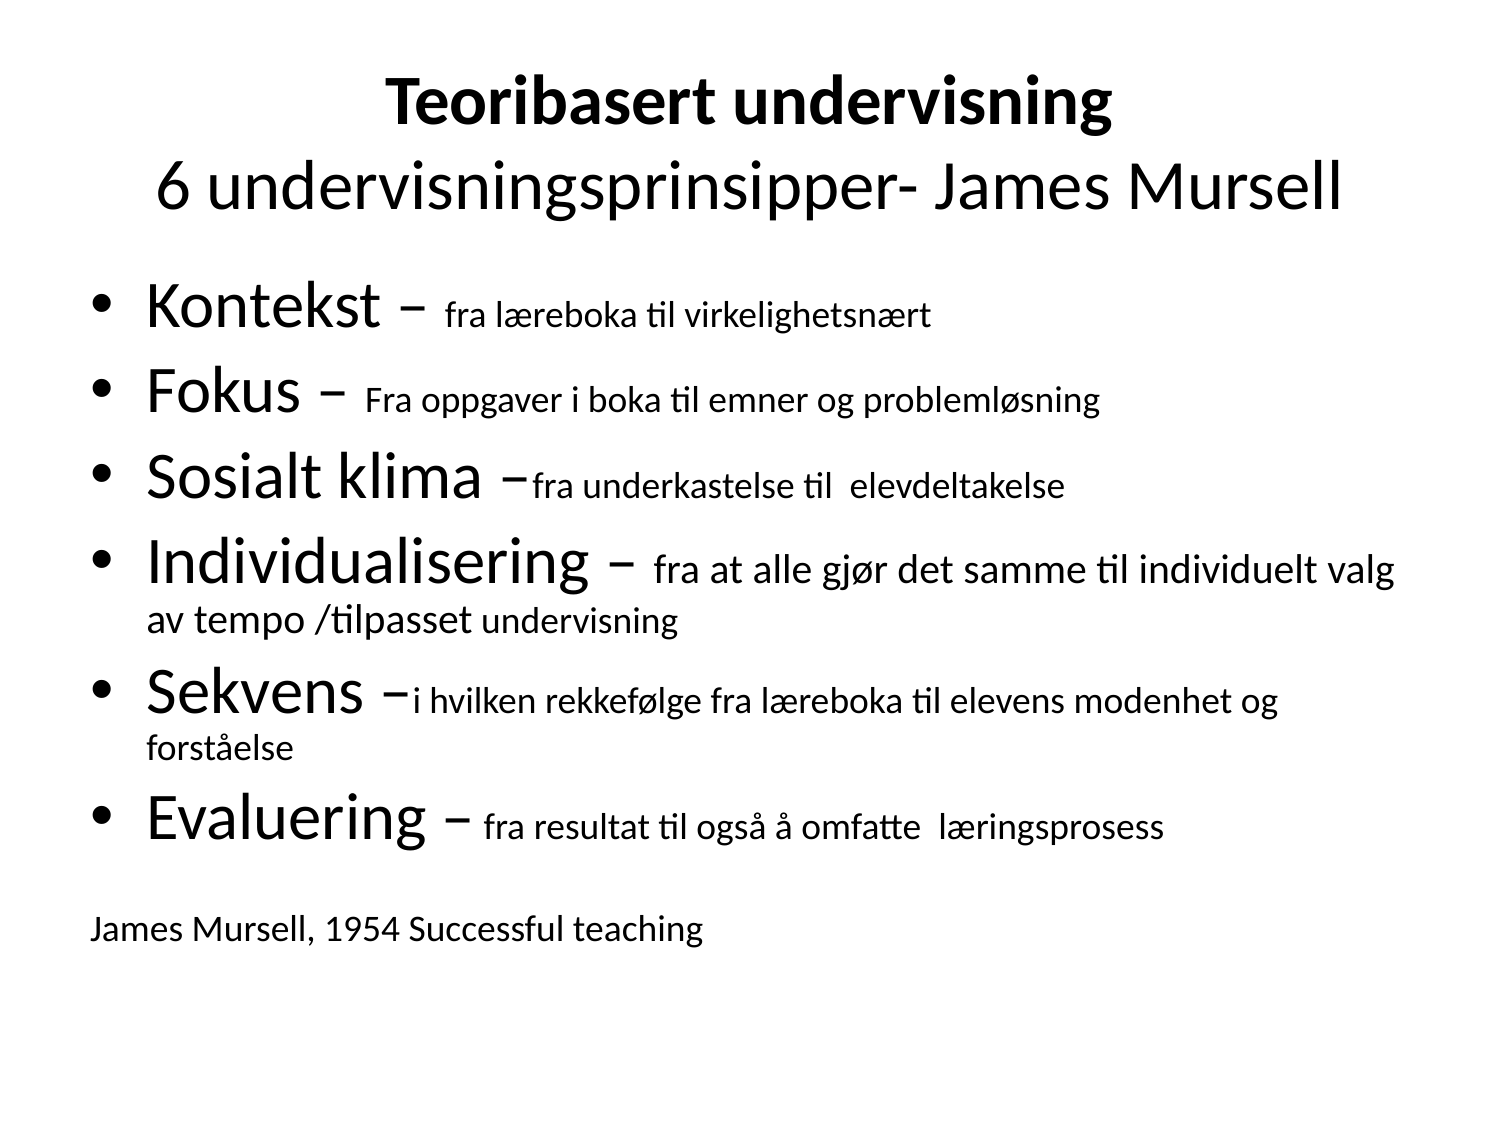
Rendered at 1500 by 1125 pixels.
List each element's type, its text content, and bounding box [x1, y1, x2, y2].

title Teoribasert undervisning 6 undervisningsprinsipper- James Mursell [75, 45, 1425, 233]
list Kontekst – fra læreboka til virkelighetsnært Fokus – Fra oppgaver i boka til emner og problemløsning Sosialt klima –fra underkastelse til elevdeltakelse Individualisering – fra at alle gjør det samme til individuelt valg av tempo /tilpasset undervisning Sekvens –i hvilken rekkefølge fra læreboka til elevens modenhet og forståelse Evaluering – fra resultat til også å omfatte læringsprosess James Mursell, 1954 Successful teaching [75, 262, 1425, 1005]
